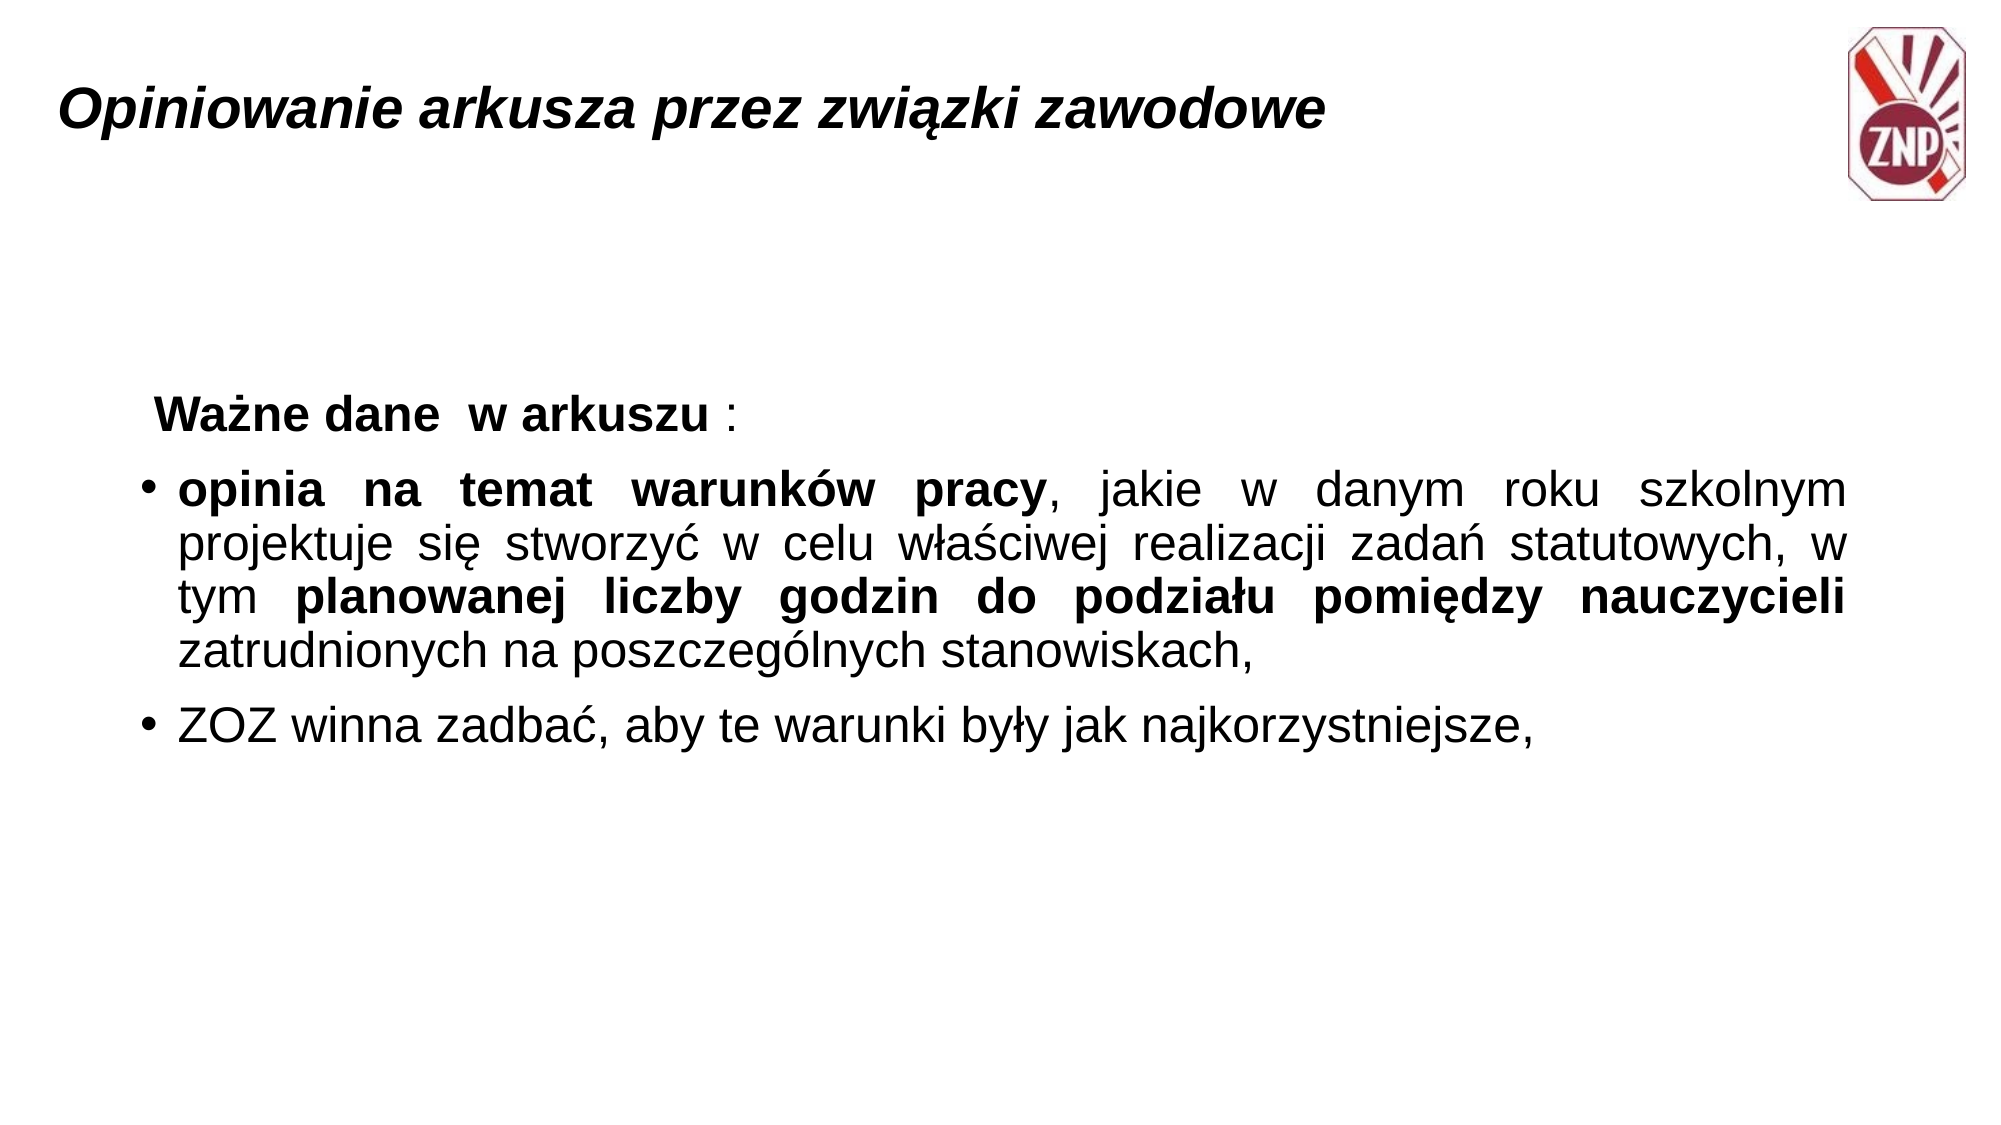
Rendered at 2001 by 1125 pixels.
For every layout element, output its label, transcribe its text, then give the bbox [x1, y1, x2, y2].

list Ważne dane w arkuszu : opinia na temat warunków pracy, jakie w danym roku szkolnym projektuje się stworzyć w celu właściwej realizacji zadań statutowych, w tym planowanej liczby godzin do podziału pomiędzy nauczycieli zatrudnionych na poszczególnych stanowiskach, ZOZ winna zadbać, aby te warunki były jak najkorzystniejsze, [125, 149, 1863, 1049]
picture [1848, 27, 1966, 201]
title Opiniowanie arkusza przez związki zawodowe [42, 38, 1845, 180]
